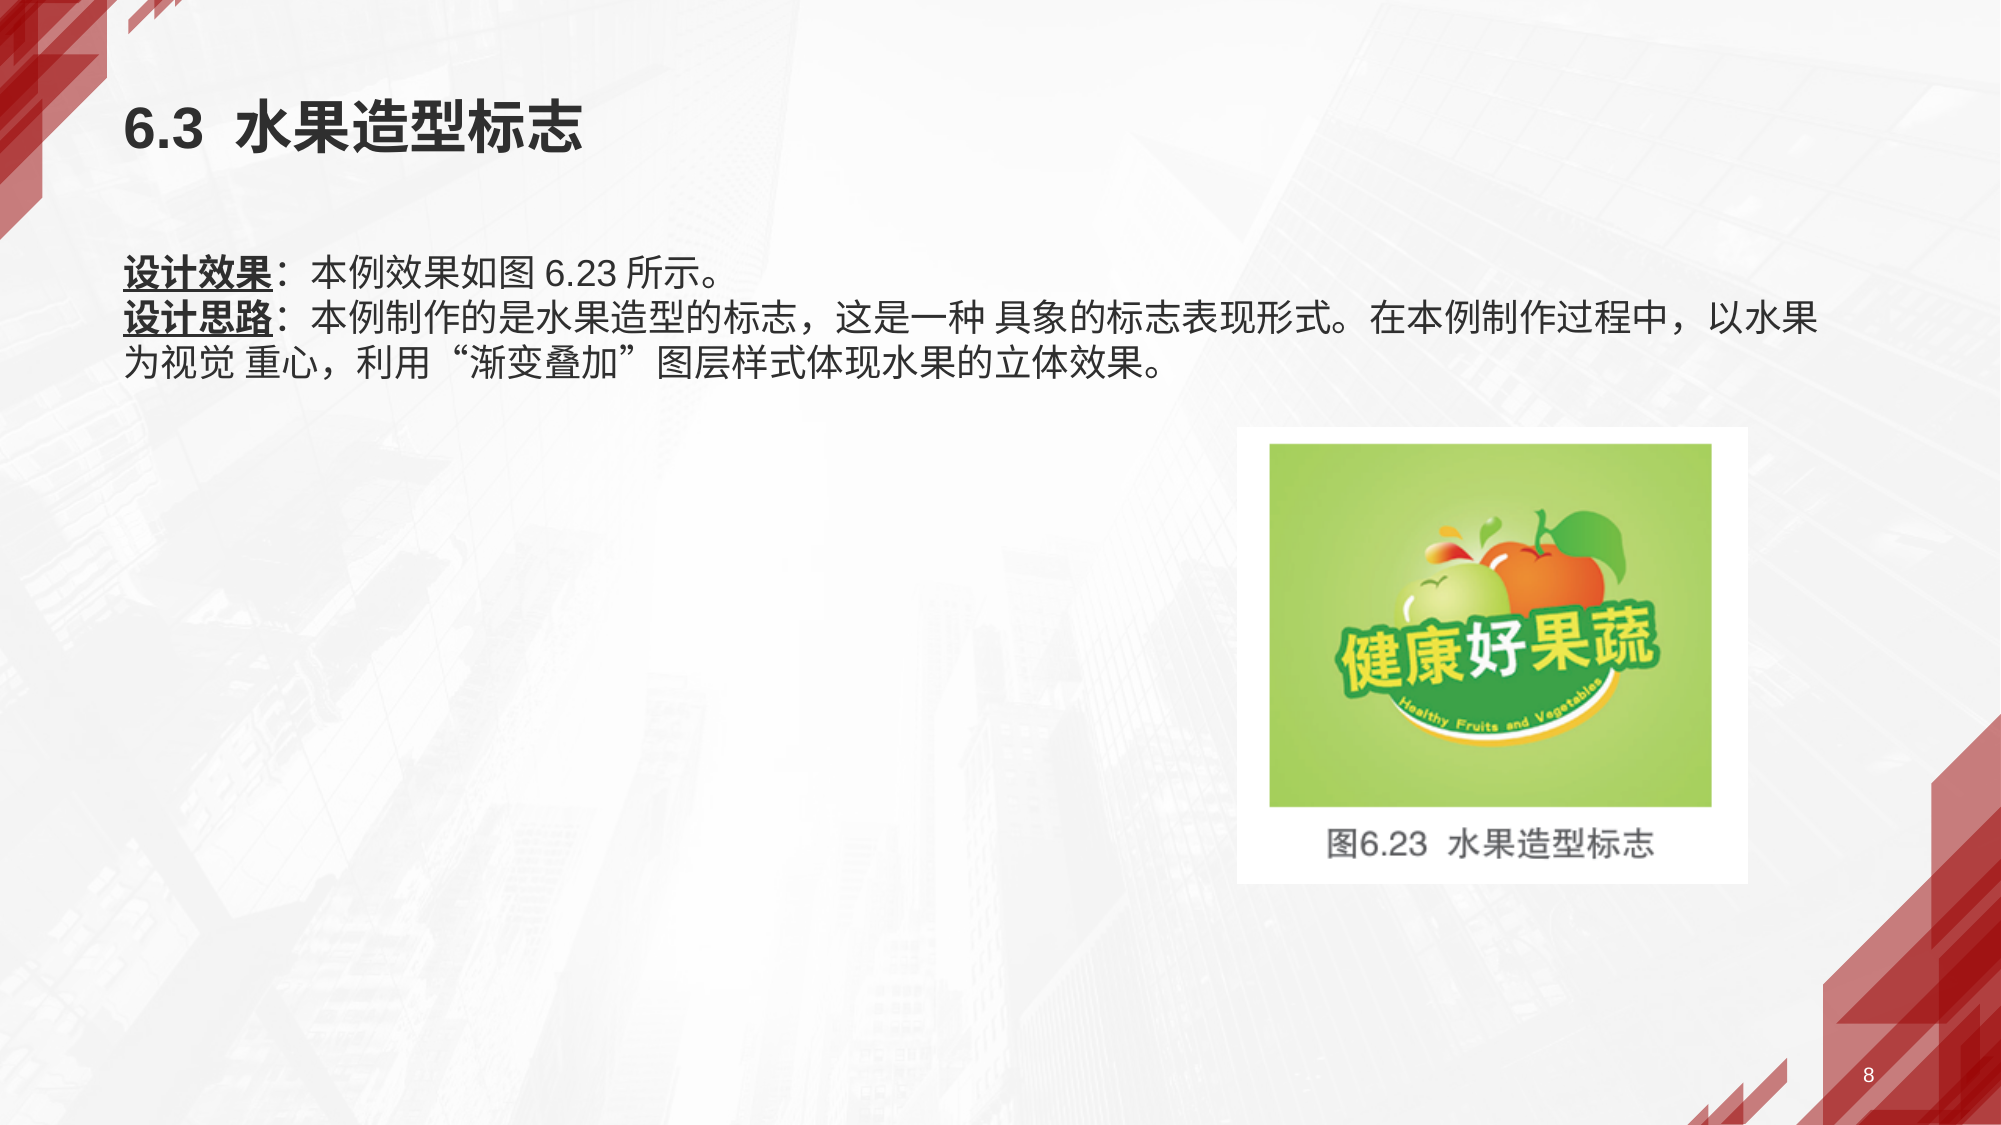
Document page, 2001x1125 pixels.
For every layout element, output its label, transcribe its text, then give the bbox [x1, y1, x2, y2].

slide_number 8 [1452, 1056, 1890, 1092]
title 6.3 水果造型标志 [108, 81, 1890, 169]
picture [1237, 427, 1748, 884]
text_box 设计效果：本例效果如图6.23所示。 设计思路：本例制作的是水果造型的标志，这是一种 具象的标志表现形式。在本例制作过程中，以水果为视觉 重心，利用“渐变叠加”图层样式体现水果的立体效果。 [108, 241, 1867, 392]
